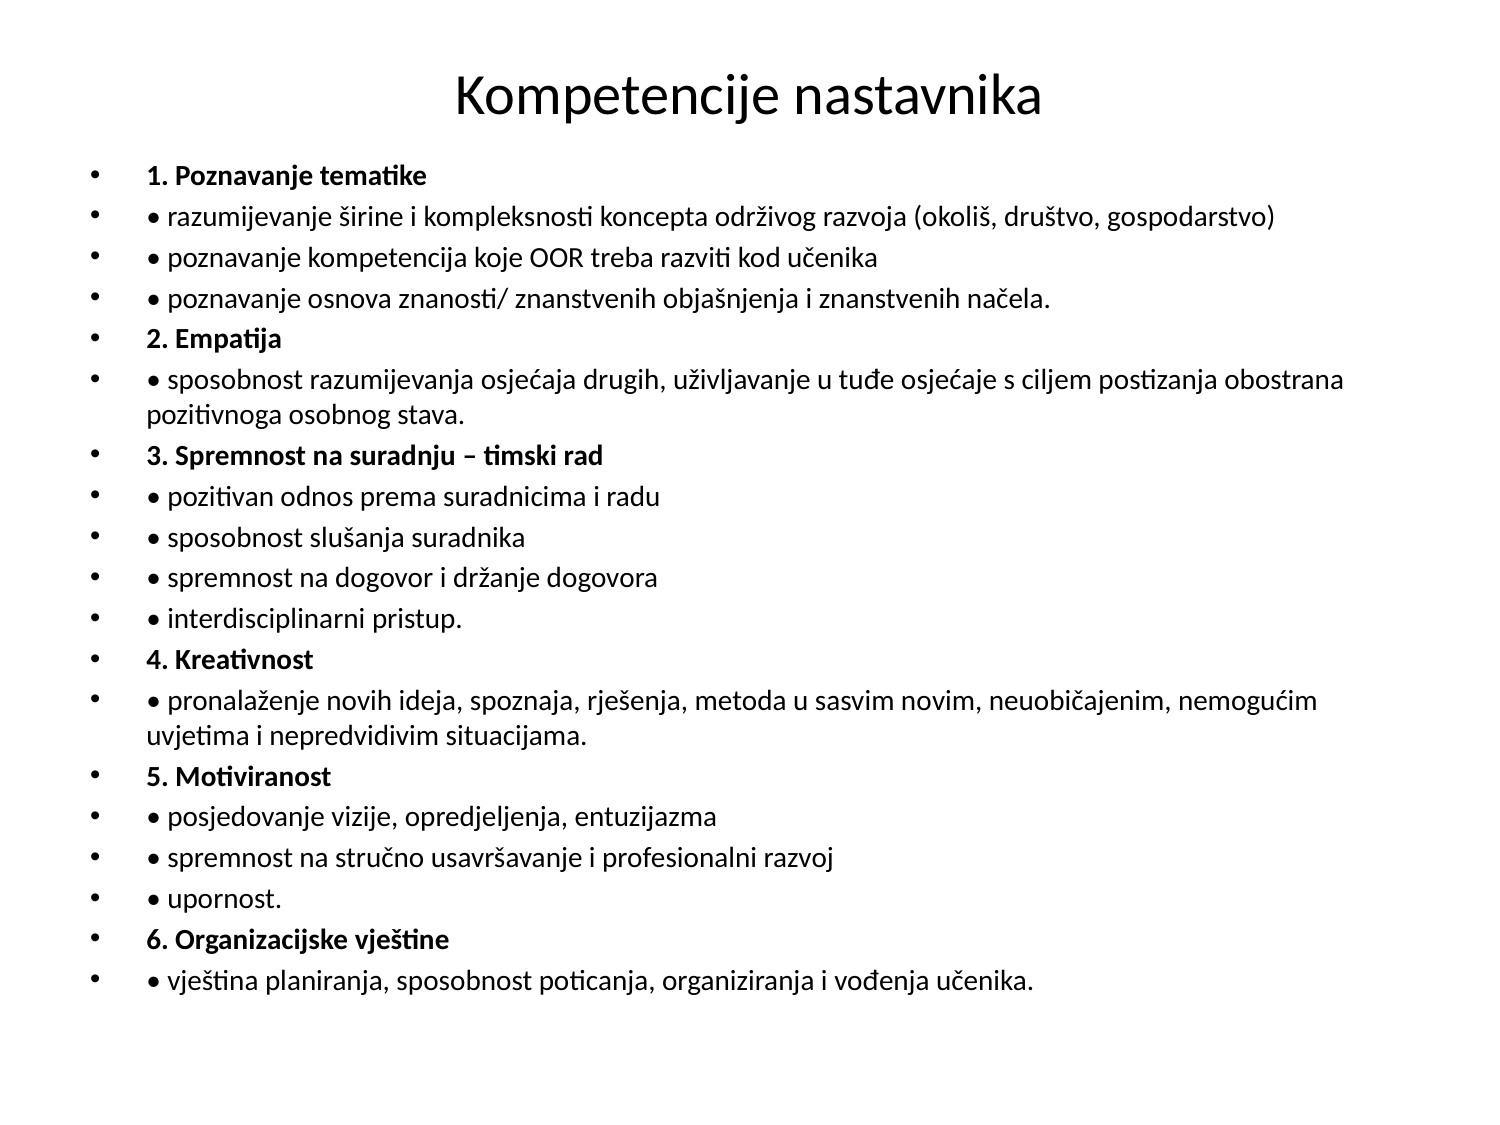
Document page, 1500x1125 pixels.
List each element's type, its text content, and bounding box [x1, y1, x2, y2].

title Kompetencije nastavnika [75, 45, 1425, 138]
list 1. Poznavanje tematike • razumijevanje širine i kompleksnosti koncepta održivog razvoja (okoliš, društvo, gospodarstvo) • poznavanje kompetencija koje OOR treba razviti kod učenika • poznavanje osnova znanosti/ znanstvenih objašnjenja i znanstve­nih načela. 2. Empatija • sposobnost razumijevanja osjećaja drugih, uživljavanje u tuđe osjećaje s ciljem postizanja obostrana pozitivnoga osobnog stava. 3. Spremnost na suradnju – timski rad • pozitivan odnos prema suradnicima i radu • sposobnost slušanja suradnika • spremnost na dogovor i držanje dogovora • interdisciplinarni pristup. 4. Kreativnost • pronalaženje novih ideja, spoznaja, rješenja, metoda u sasvim no­vim, neuobičajenim, nemogućim uvjetima i nepredvidivim situ­acijama. 5. Motiviranost • posjedovanje vizije, opredjeljenja, entuzijazma • spremnost na stručno usavršavanje i profesionalni razvoj • upornost. 6. Organizacijske vještine • vještina planiranja, sposobnost poticanja, organiziranja i vođenja učenika. [75, 149, 1425, 1012]
